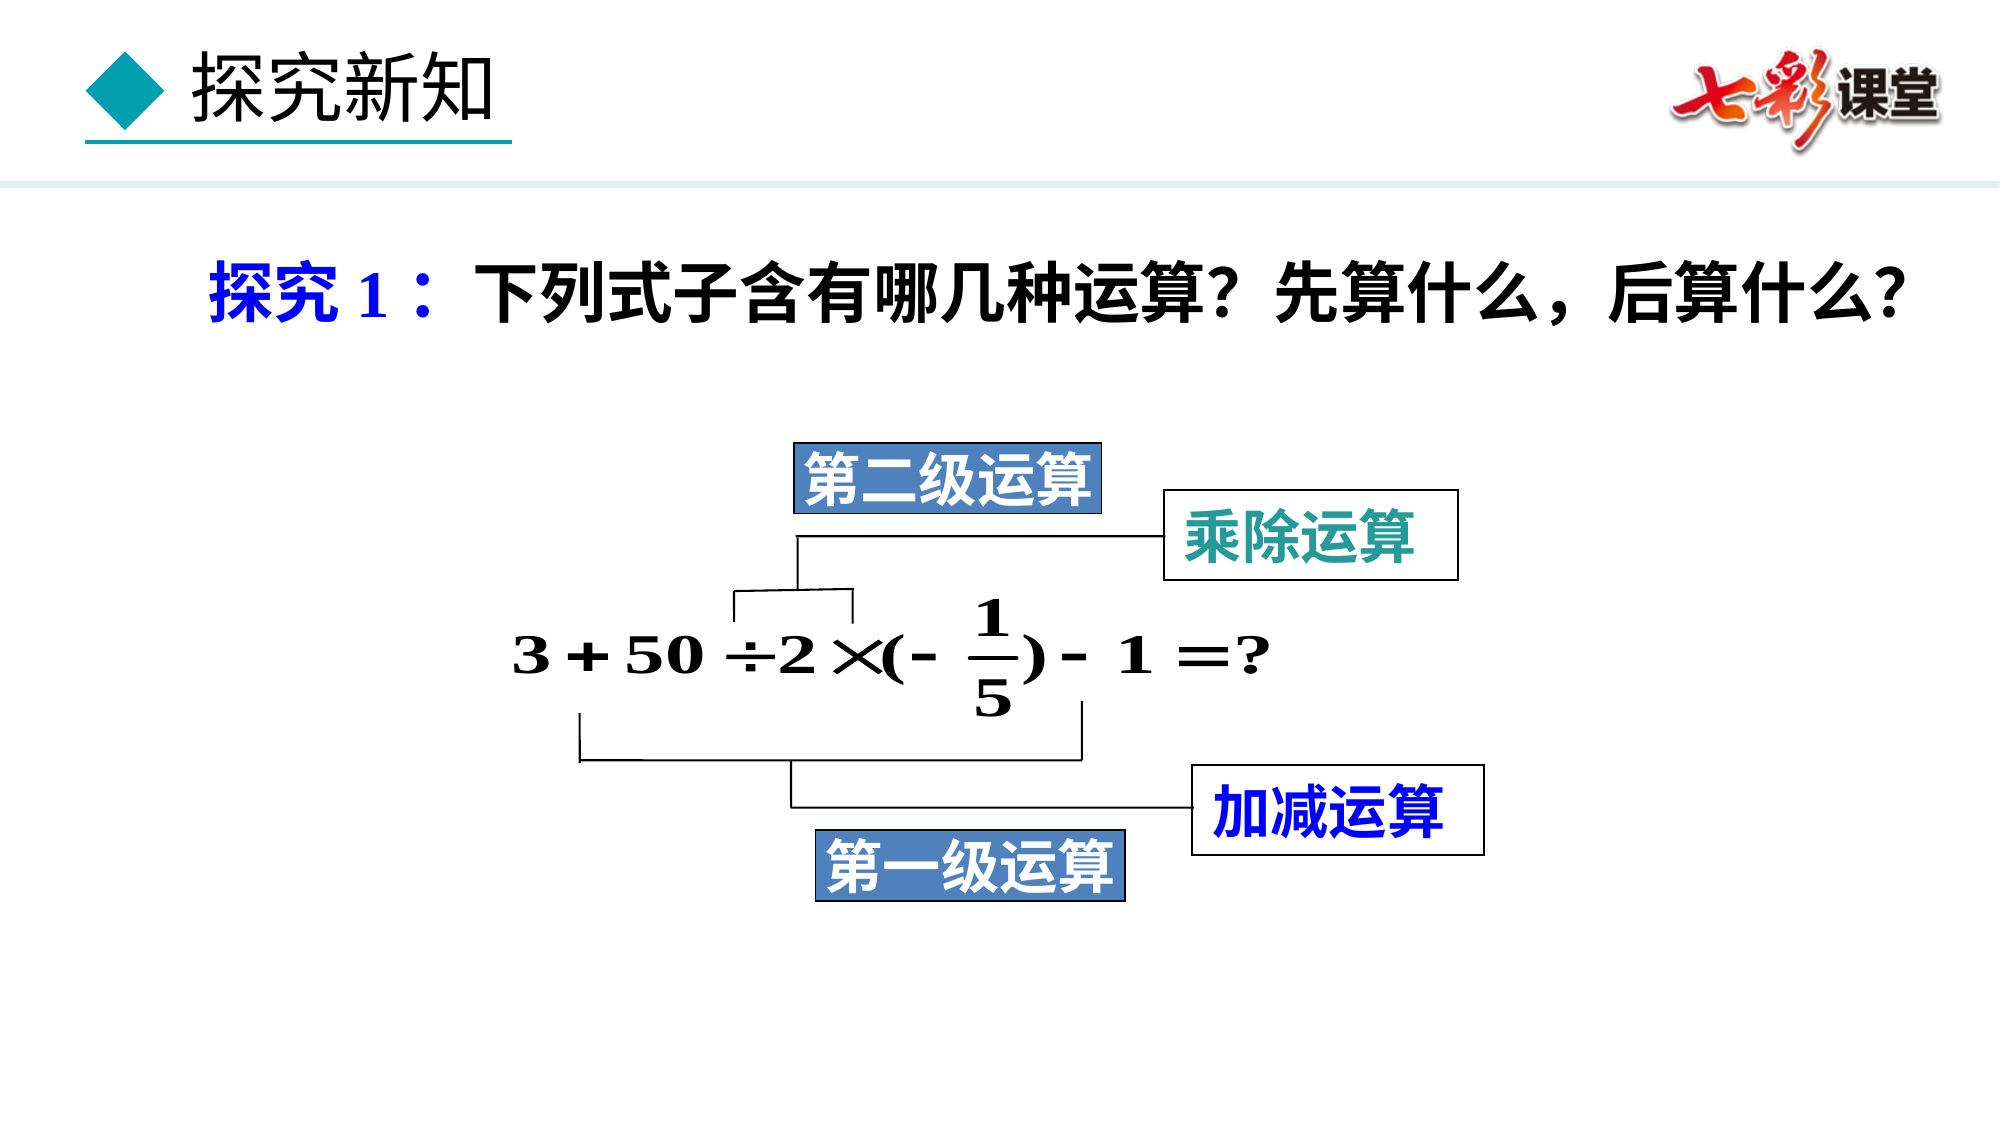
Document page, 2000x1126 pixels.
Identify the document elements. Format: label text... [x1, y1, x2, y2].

text_box 第二级运算 [794, 442, 1102, 514]
text_box 探究1：下列式子含有哪几种运算？先算什么，后算什么？ [187, 201, 1933, 341]
text_box 加减运算 [1192, 765, 1484, 855]
text_box 乘除运算 [1163, 490, 1458, 581]
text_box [733, 535, 1166, 624]
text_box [498, 579, 1288, 730]
picture [1666, 42, 1948, 157]
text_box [579, 700, 1195, 808]
text_box 第一级运算 [815, 830, 1125, 901]
